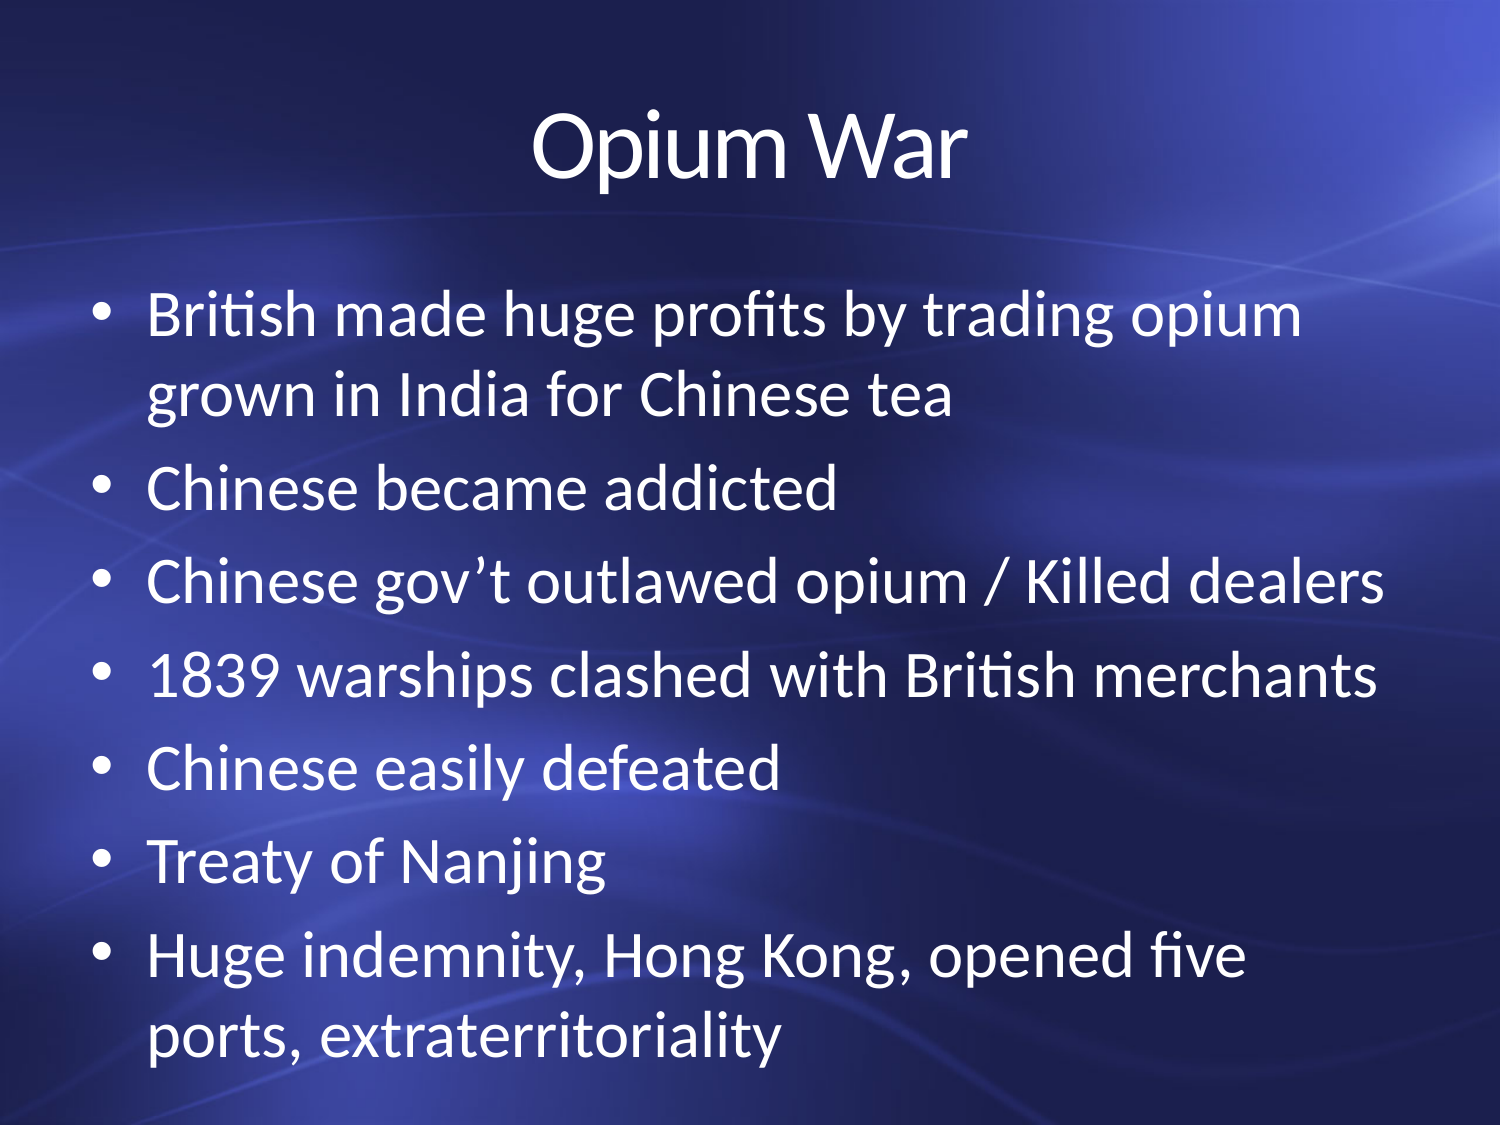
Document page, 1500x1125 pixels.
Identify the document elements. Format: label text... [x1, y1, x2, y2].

title Opium War [75, 45, 1425, 233]
list British made huge profits by trading opium grown in India for Chinese tea Chinese became addicted Chinese gov’t outlawed opium / Killed dealers 1839 warships clashed with British merchants Chinese easily defeated Treaty of Nanjing Huge indemnity, Hong Kong, opened five ports, extraterritoriality [75, 262, 1425, 1088]
picture [0, 0, 1500, 1125]
